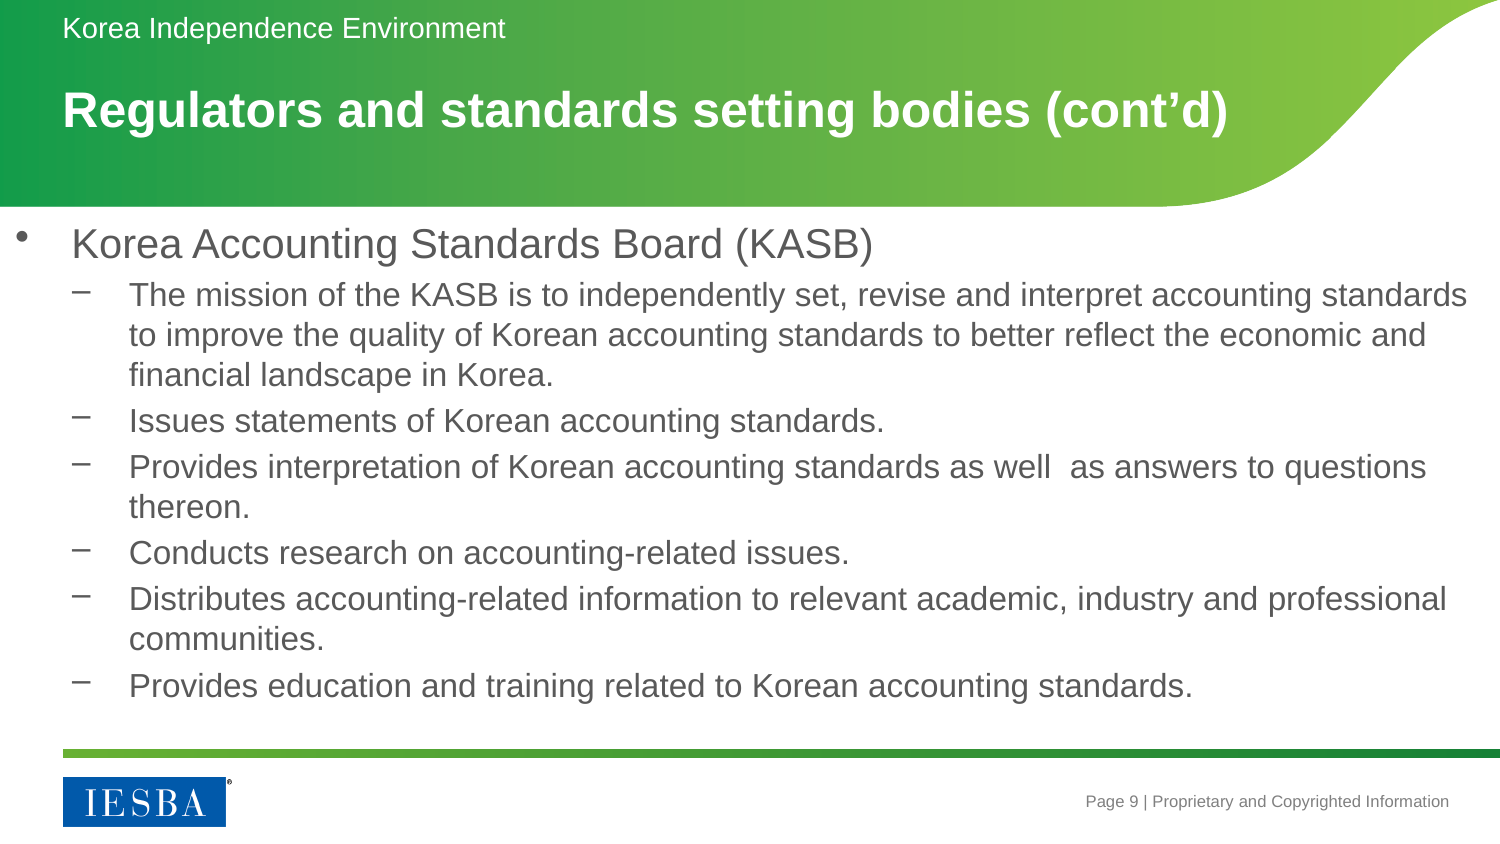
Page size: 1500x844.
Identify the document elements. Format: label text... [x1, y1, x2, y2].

picture [63, 777, 232, 827]
picture [0, 0, 1500, 207]
subtitle Korea Independence Environment [62, 9, 688, 47]
list Korea Accounting Standards Board (KASB) The mission of the KASB is to independently set, revise and interpret accounting standards to improve the quality of Korean accounting standards to better reflect the economic and financial landscape in Korea. Issues statements of Korean accounting standards. Provides interpretation of Korean accounting standards as well as answers to questions thereon. Conducts research on accounting-related issues. Distributes accounting-related information to relevant academic, industry and professional communities. Provides education and training related to Korean accounting standards. [0, 209, 1500, 747]
title Regulators and standards setting bodies (cont’d) [62, 75, 1300, 141]
